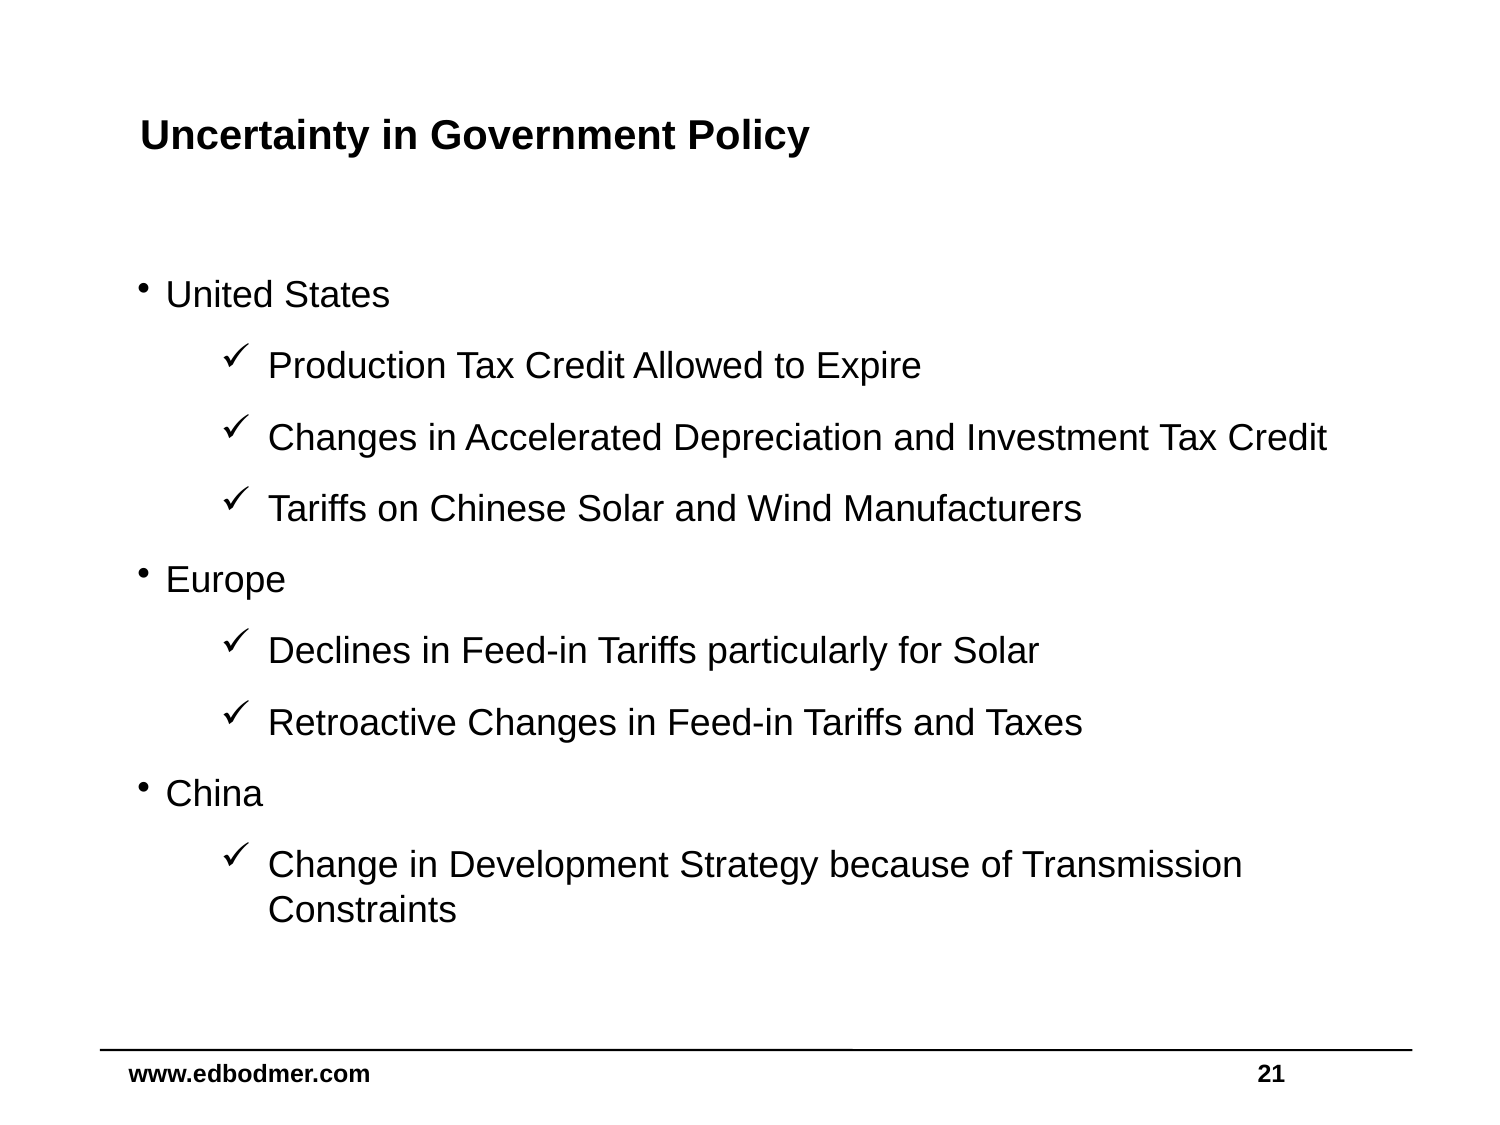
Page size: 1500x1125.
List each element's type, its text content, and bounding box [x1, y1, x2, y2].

list United States Production Tax Credit Allowed to Expire Changes in Accelerated Depreciation and Investment Tax Credit Tariffs on Chinese Solar and Wind Manufacturers Europe Declines in Feed-in Tariffs particularly for Solar Retroactive Changes in Feed-in Tariffs and Taxes China Change in Development Strategy because of Transmission Constraints [112, 262, 1401, 1026]
title Uncertainty in Government Policy [124, 99, 1288, 226]
